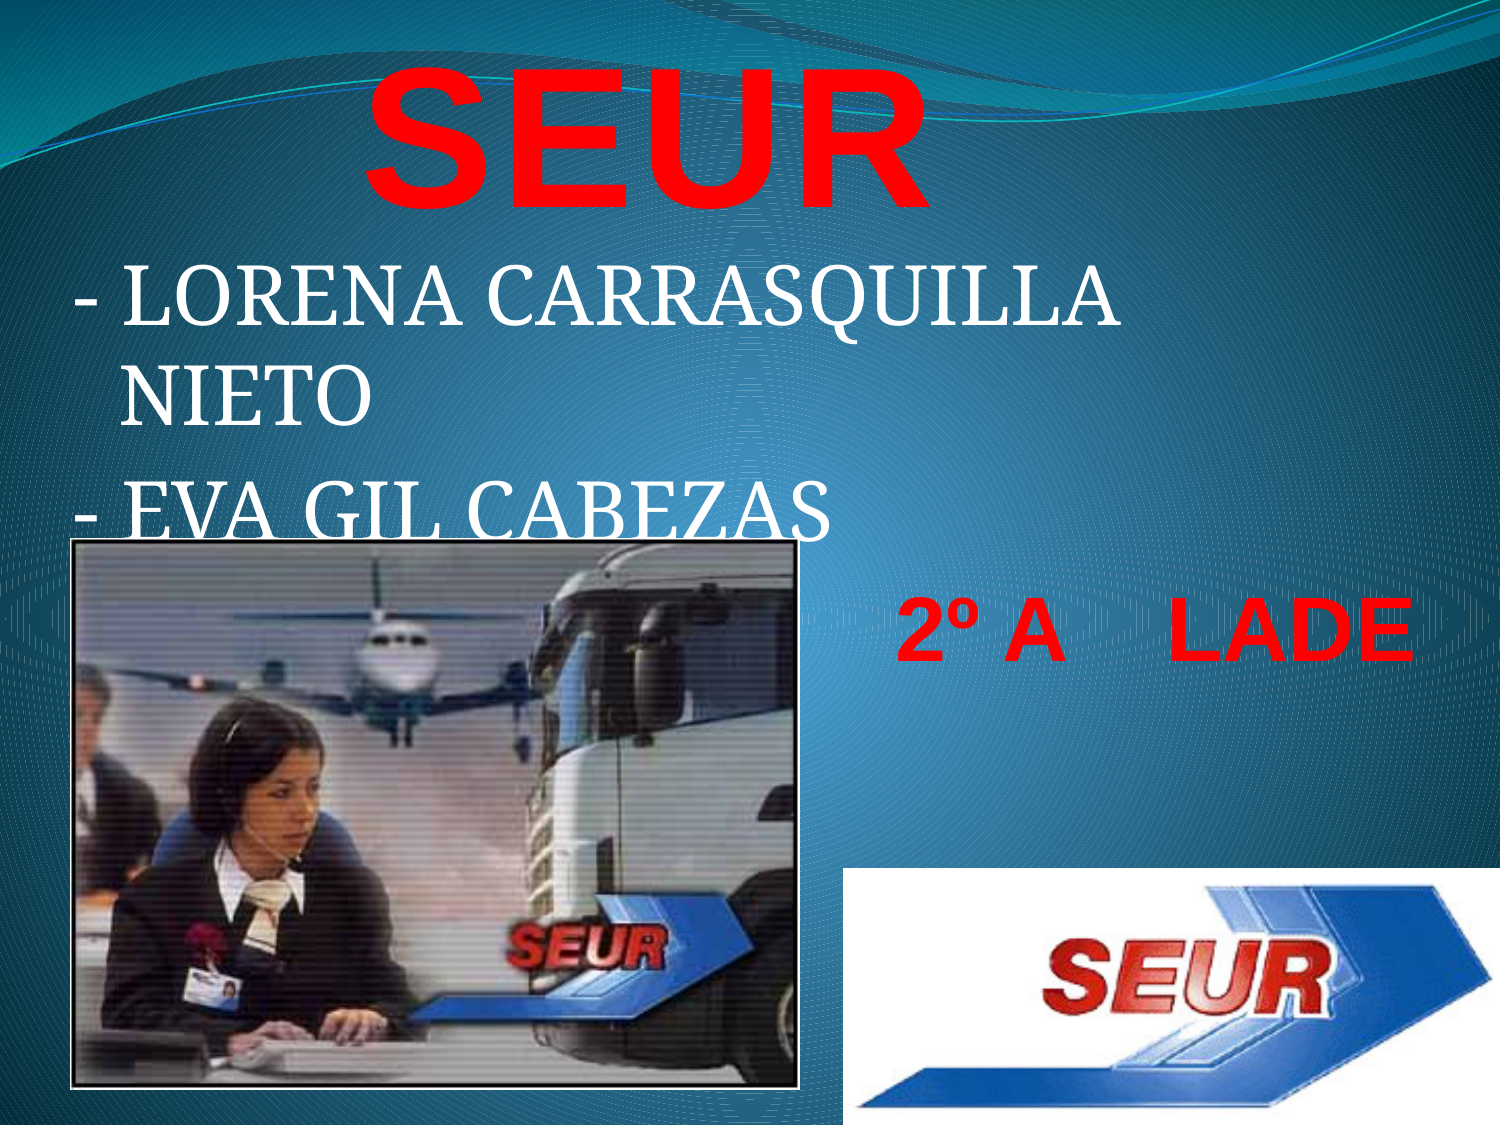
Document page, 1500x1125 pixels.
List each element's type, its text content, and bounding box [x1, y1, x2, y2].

text_box 2º A LADE [855, 562, 1465, 688]
picture [843, 868, 1500, 1125]
text_box SEUR [345, 0, 951, 255]
list - LORENA CARRASQUILLA NIETO - EVA GIL CABEZAS [58, 234, 1409, 955]
picture [70, 538, 800, 1091]
